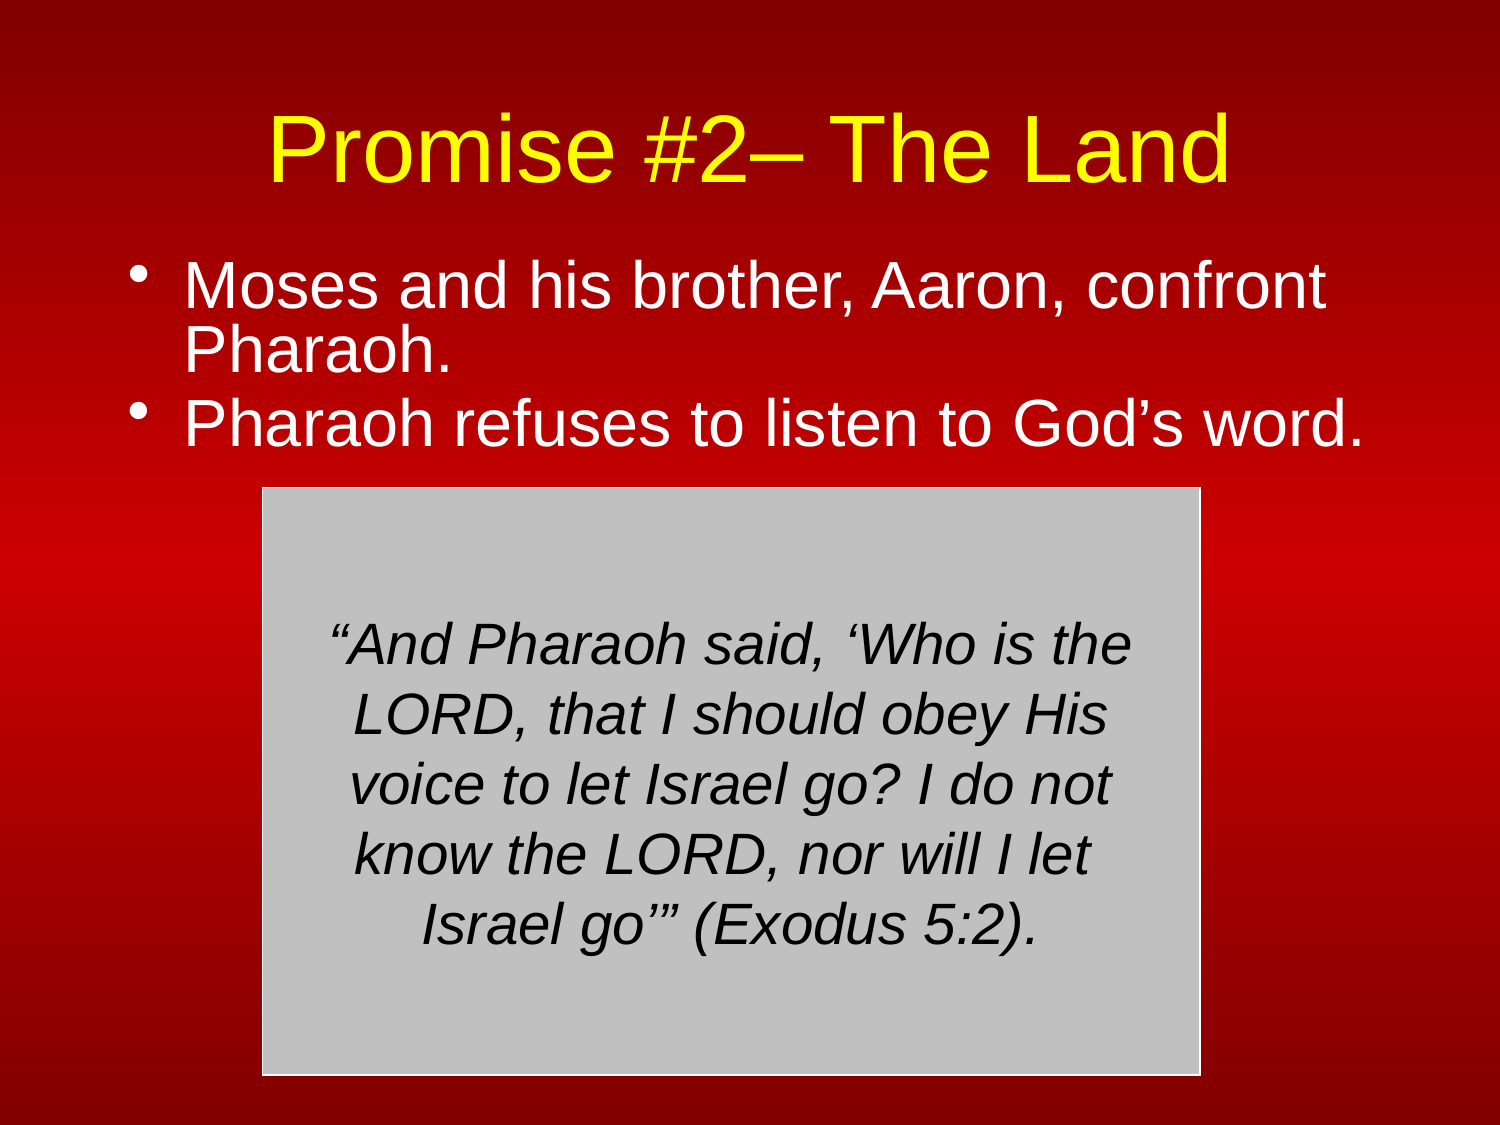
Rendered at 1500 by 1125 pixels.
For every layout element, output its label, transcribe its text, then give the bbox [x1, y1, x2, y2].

list Moses and his brother, Aaron, confront Pharaoh. [112, 249, 1388, 387]
text_box Pharaoh refuses to listen to God’s word. [112, 387, 1388, 488]
text_box “And Pharaoh said, ‘Who is the LORD, that I should obey His voice to let Israel go? I do not know the LORD, nor will I let Israel go’” (Exodus 5:2). [262, 488, 1200, 1075]
title Promise #2– The Land [37, 50, 1463, 238]
